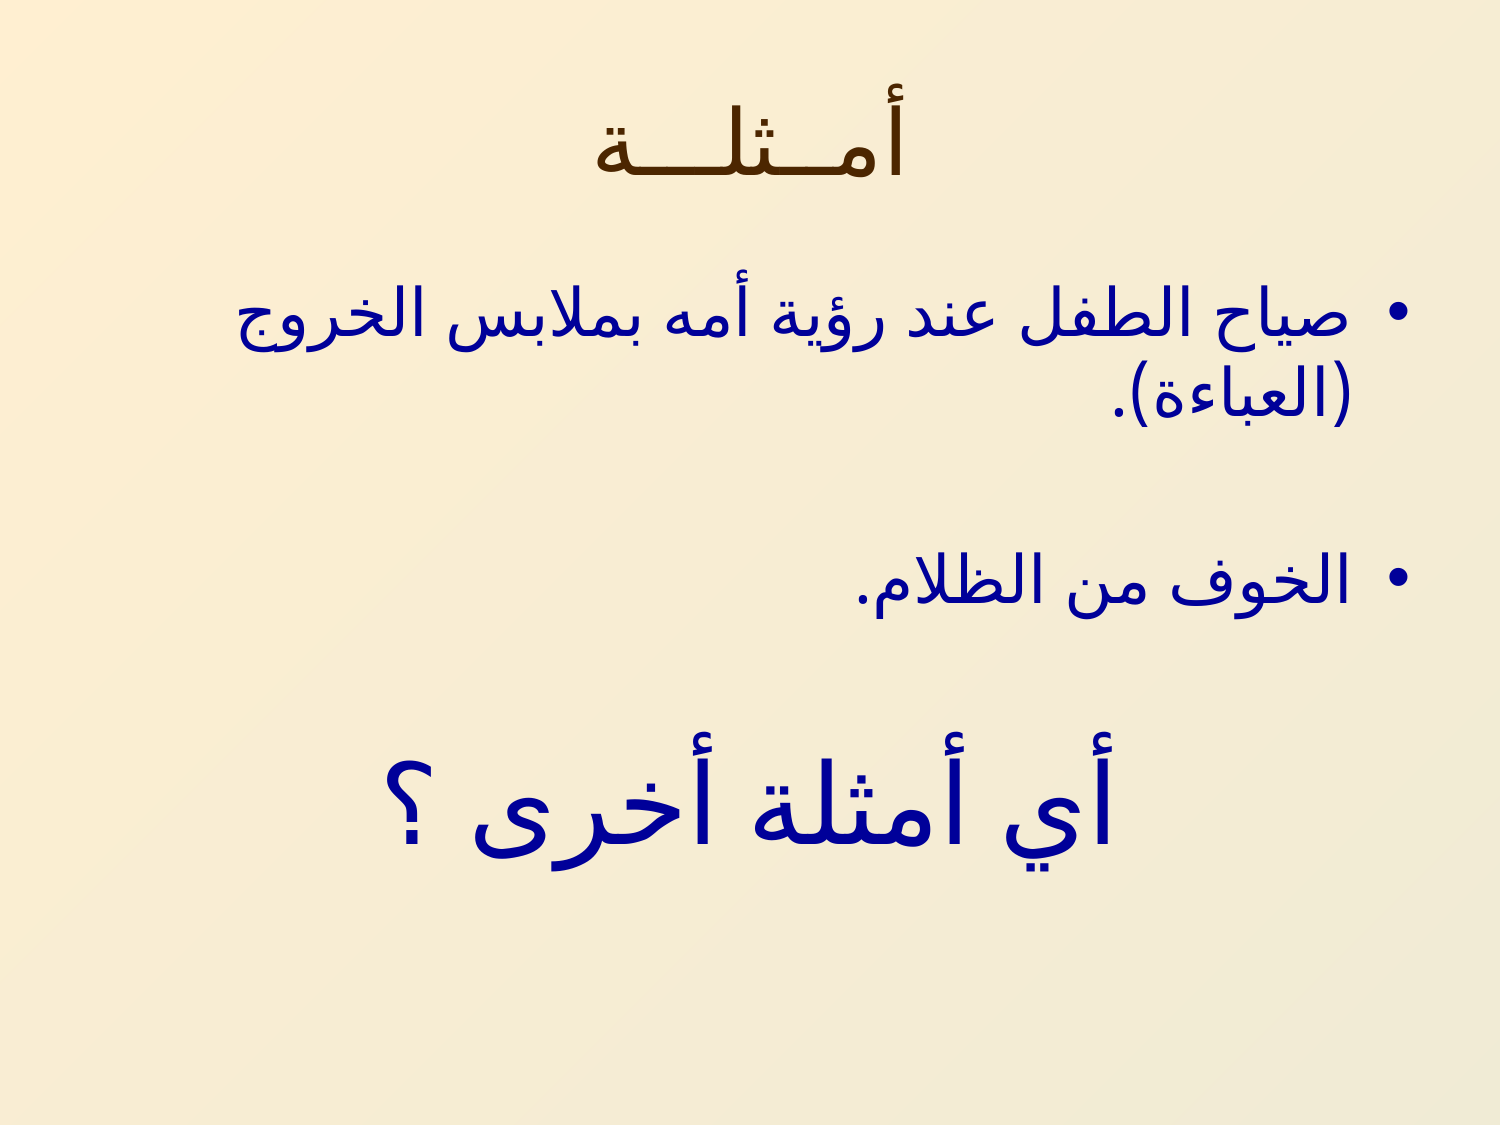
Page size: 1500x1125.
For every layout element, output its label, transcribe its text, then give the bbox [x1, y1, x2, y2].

list صياح الطفل عند رؤية أمه بملابس الخروج (العباءة). الخوف من الظلام. أي أمثلة أخرى ؟ [75, 262, 1425, 1005]
title أمــثلـــة [75, 45, 1425, 233]
